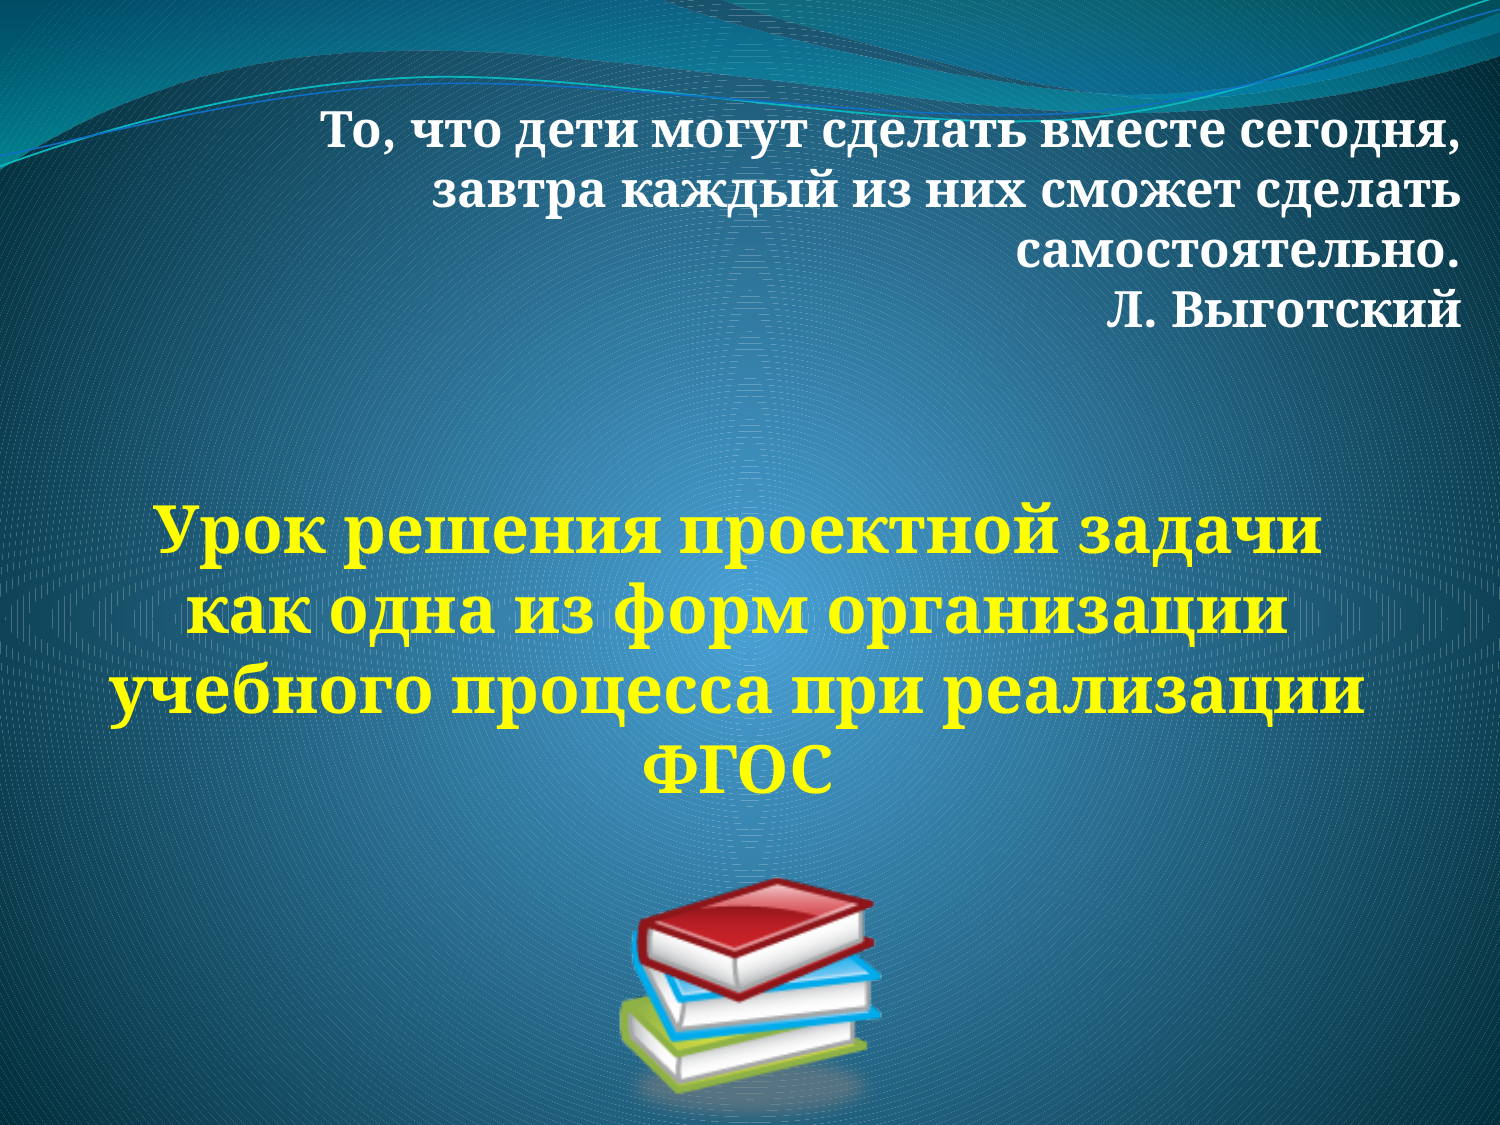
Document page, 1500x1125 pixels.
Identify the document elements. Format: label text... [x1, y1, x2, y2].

text_box Урок решения проектной задачи как одна из форм организации учебного процесса при реализации ФГОС [88, 479, 1388, 815]
text_box То, что дети могут сделать вместе сегодня, завтра каждый из них сможет сделать самостоятельно. Л. Выготский [265, 89, 1477, 345]
picture [602, 829, 898, 1125]
